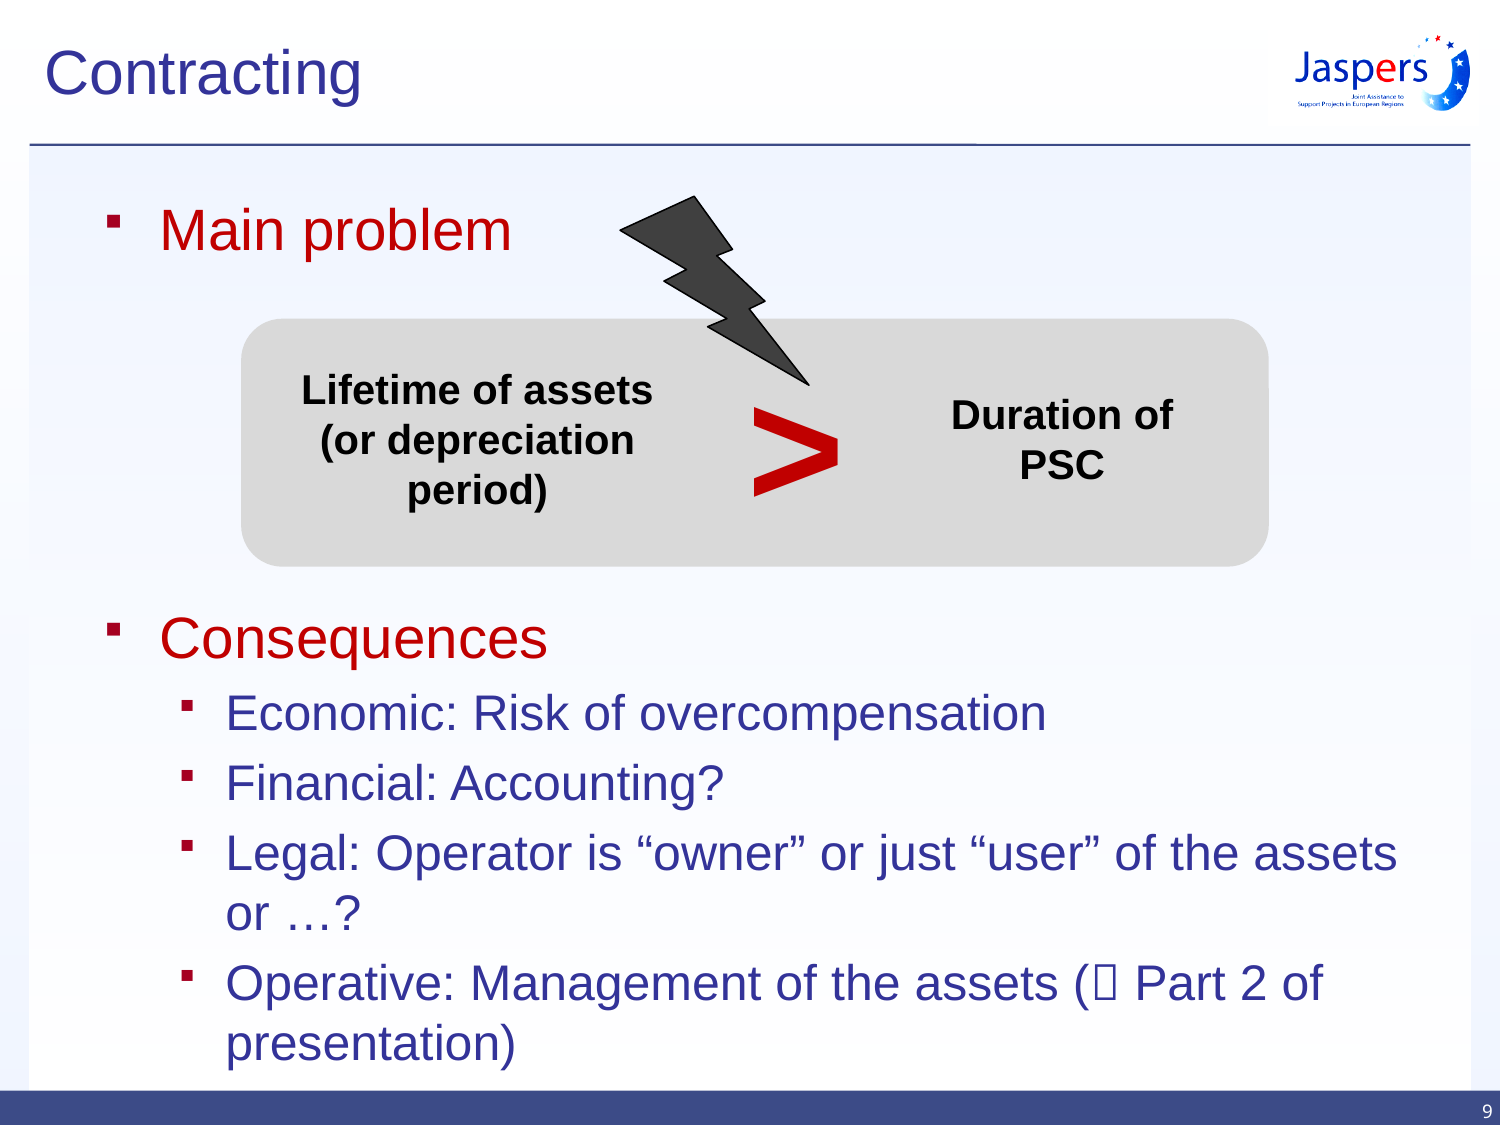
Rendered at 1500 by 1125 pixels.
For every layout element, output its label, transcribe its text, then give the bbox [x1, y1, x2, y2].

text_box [240, 318, 1270, 567]
slide_number 9 [1195, 1091, 1500, 1125]
title Contracting [29, 19, 1500, 120]
text_box [620, 196, 766, 317]
list Main problem Consequences Economic: Risk of overcompensation Financial: Accounting? Legal: Operator is “owner” or just “user” of the assets or …? Operative: Management of the assets ( Part 2 of presentation) [88, 184, 1436, 1083]
